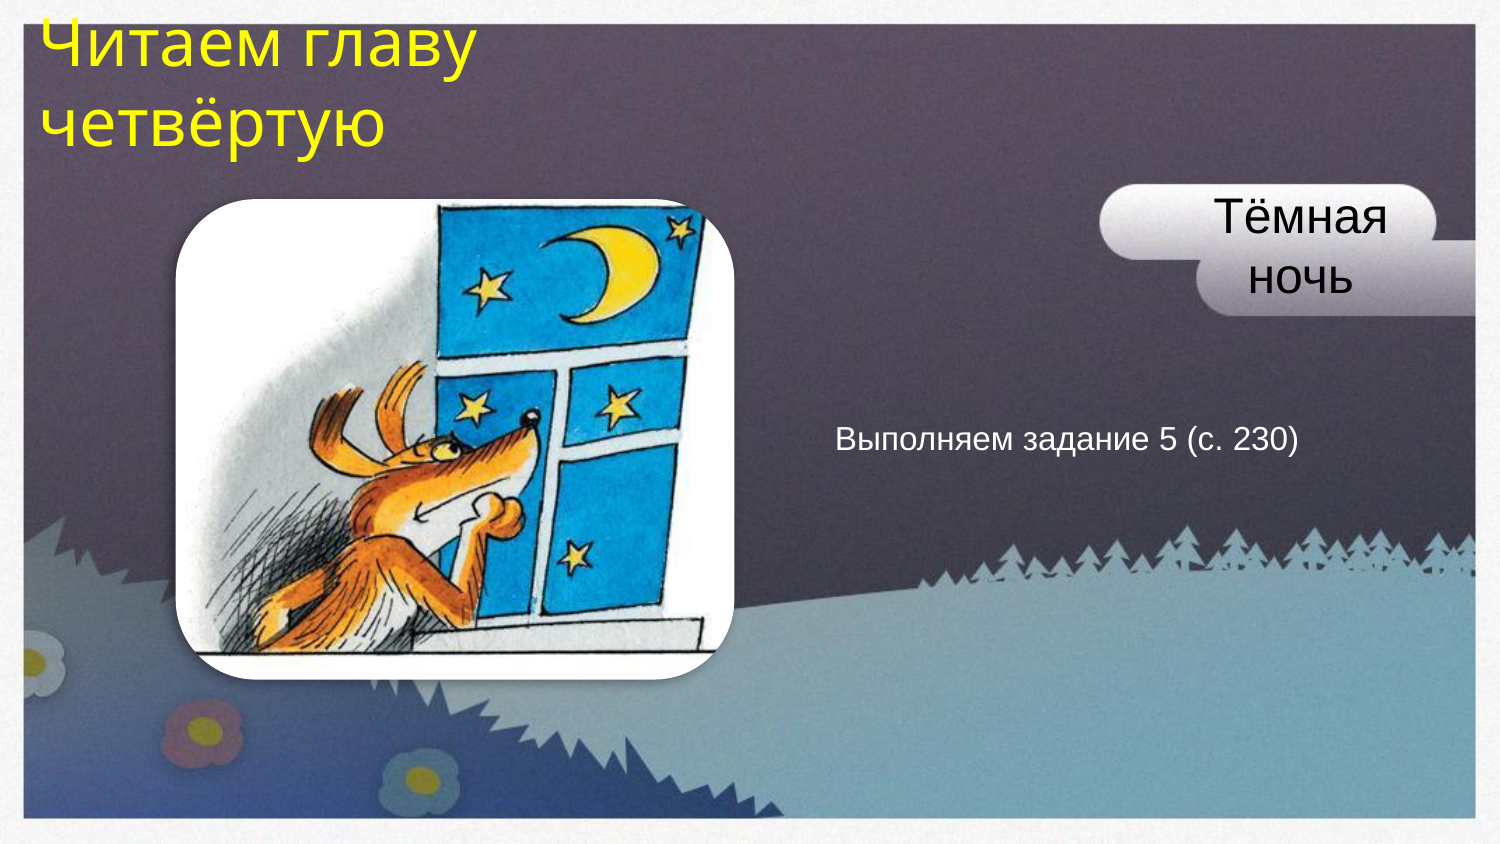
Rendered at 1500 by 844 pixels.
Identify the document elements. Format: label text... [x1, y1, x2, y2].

text_box Тёмная ночь [1183, 175, 1418, 311]
picture [0, 0, 1500, 844]
title Читаем главу четвёртую [23, 0, 774, 160]
text_box Выполняем задание 5 (с. 230) [820, 410, 1360, 465]
